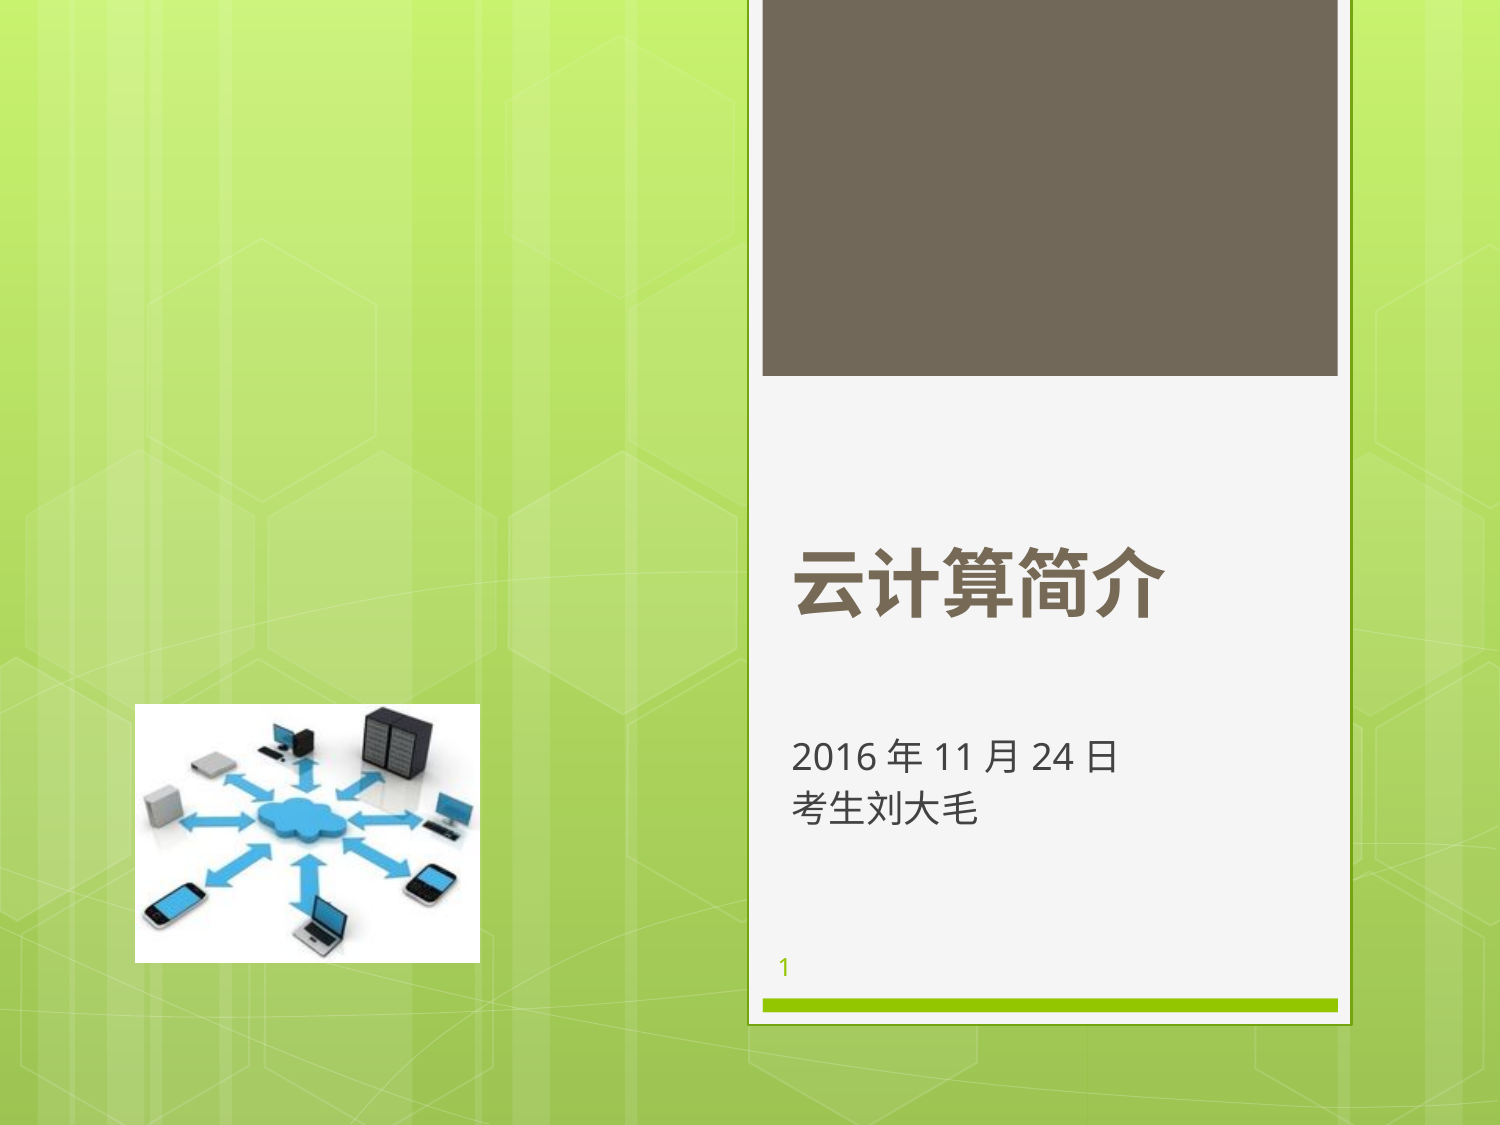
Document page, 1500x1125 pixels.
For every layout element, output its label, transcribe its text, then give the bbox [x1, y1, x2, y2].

slide_number 1 [762, 938, 869, 999]
picture [135, 703, 480, 963]
subtitle 2016年11月24日 考生刘大毛 [776, 725, 1320, 933]
title 云计算简介 [776, 444, 1320, 724]
